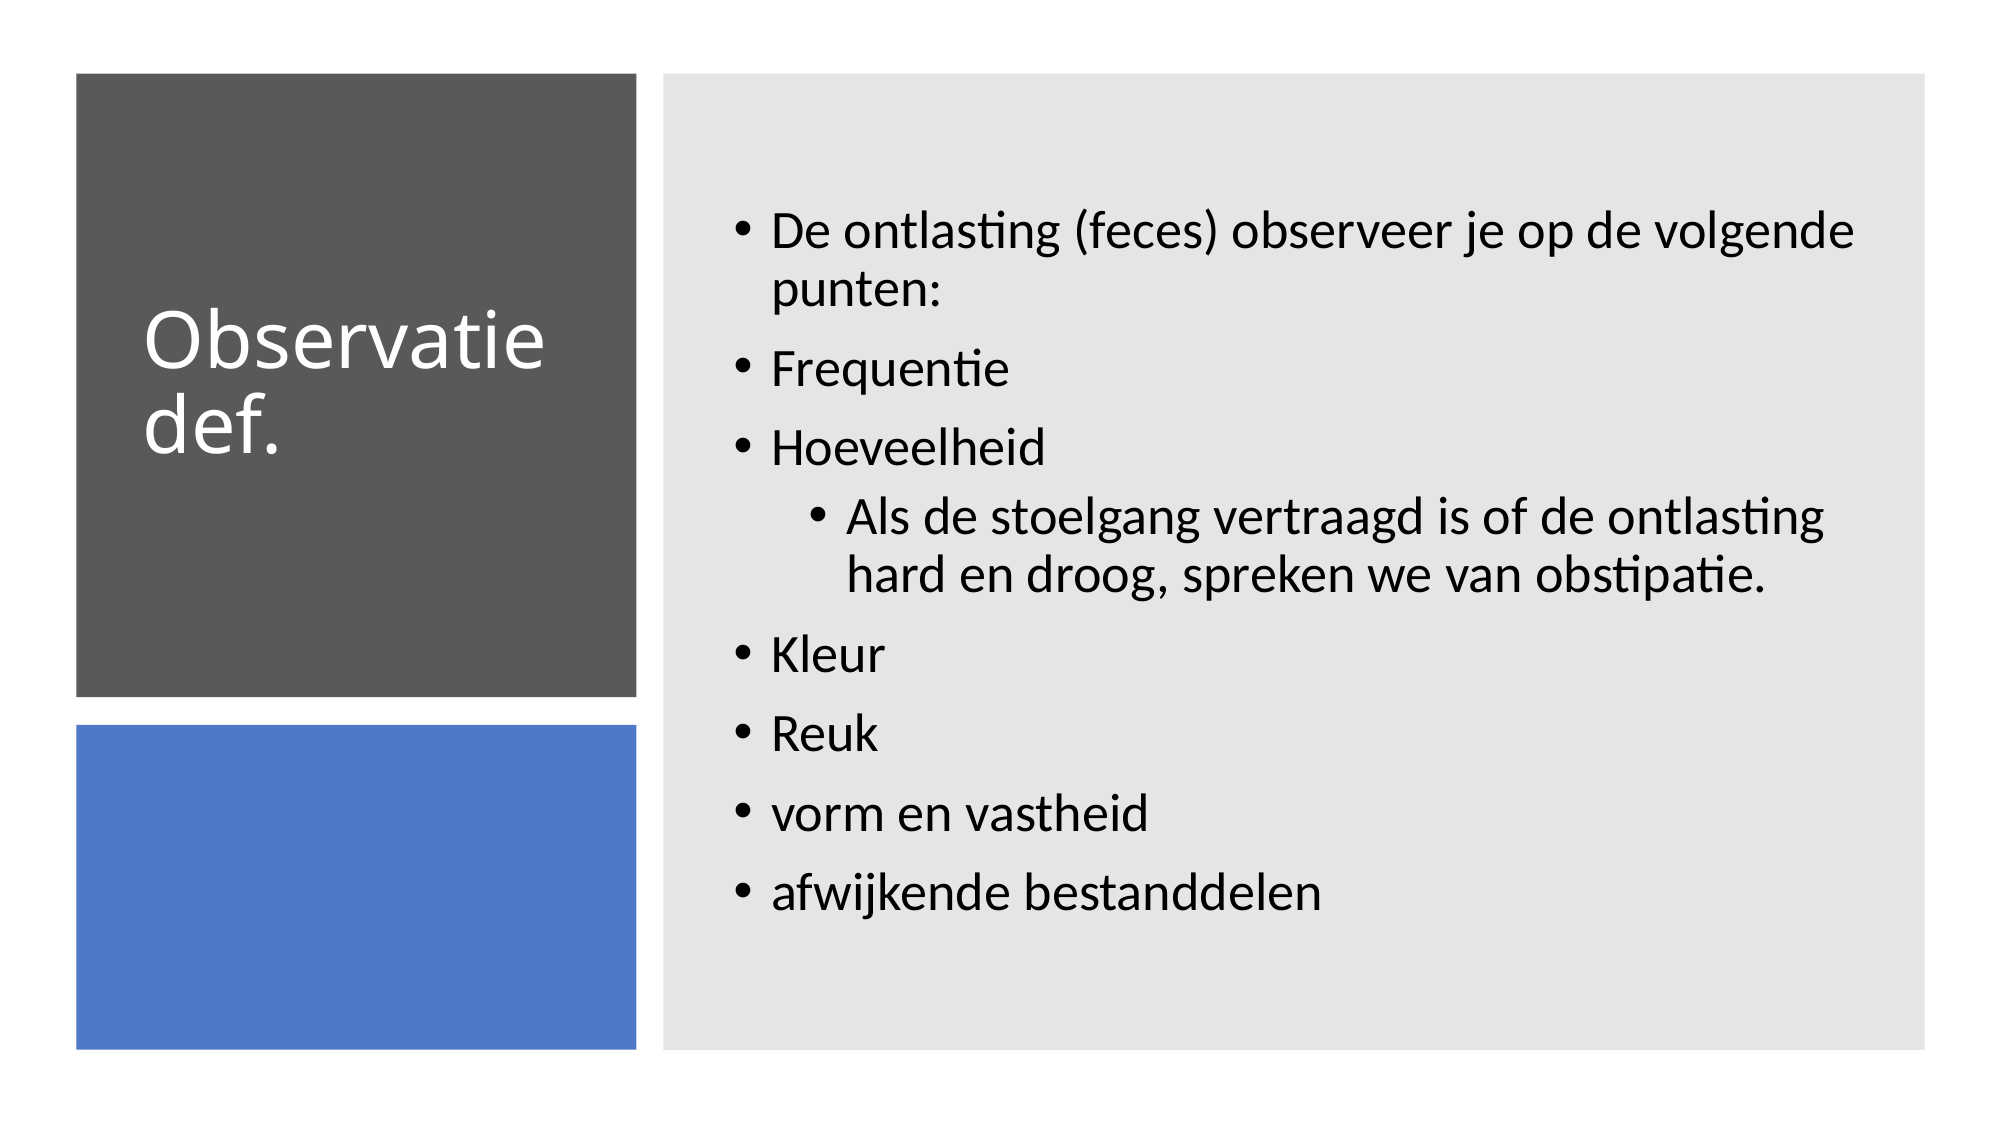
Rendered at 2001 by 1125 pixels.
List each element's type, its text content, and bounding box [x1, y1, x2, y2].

title Observatie def. [127, 120, 595, 652]
text_box [75, 72, 637, 698]
text_box [75, 724, 637, 1051]
list De ontlasting (feces) observeer je op de volgende punten: Frequentie Hoeveelheid Als de stoelgang vertraagd is of de ontlasting hard en droog, spreken we van obstipatie. Kleur Reuk vorm en vastheid afwijkende bestanddelen [718, 112, 1873, 1011]
text_box [662, 72, 1926, 1051]
